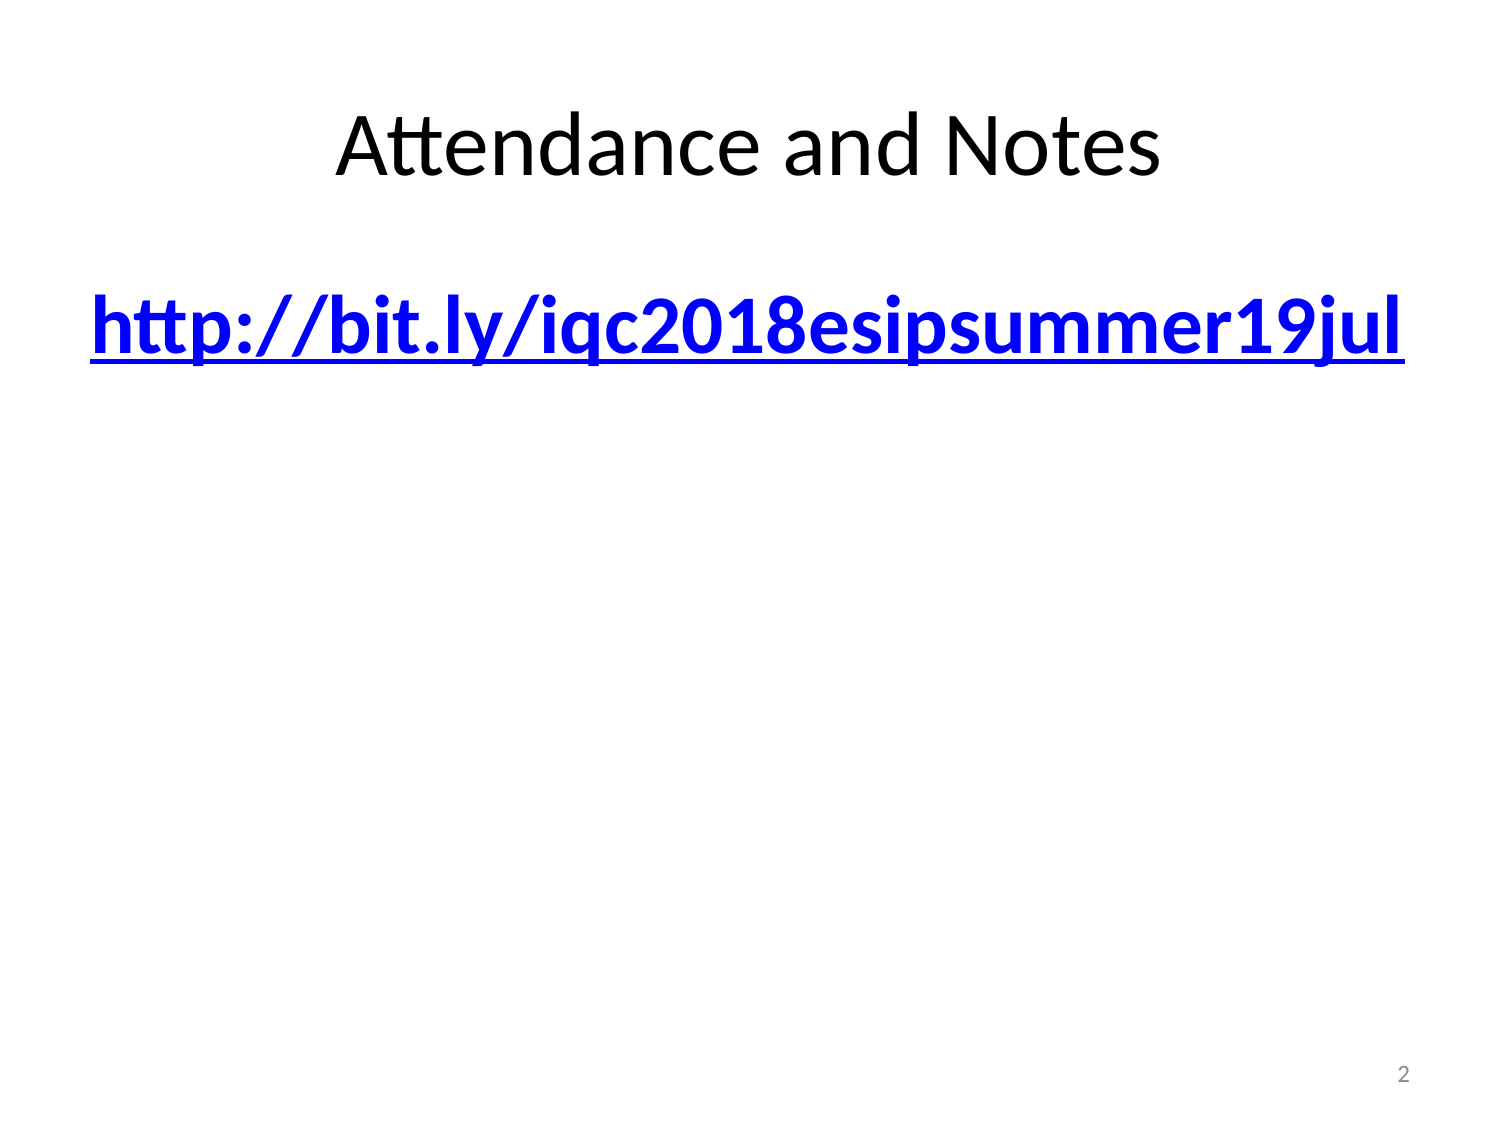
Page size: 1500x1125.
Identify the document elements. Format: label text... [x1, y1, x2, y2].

slide_number 2 [1074, 1042, 1425, 1103]
title Attendance and Notes [75, 45, 1425, 233]
list http://bit.ly/iqc2018esipsummer19jul [75, 262, 1425, 1005]
